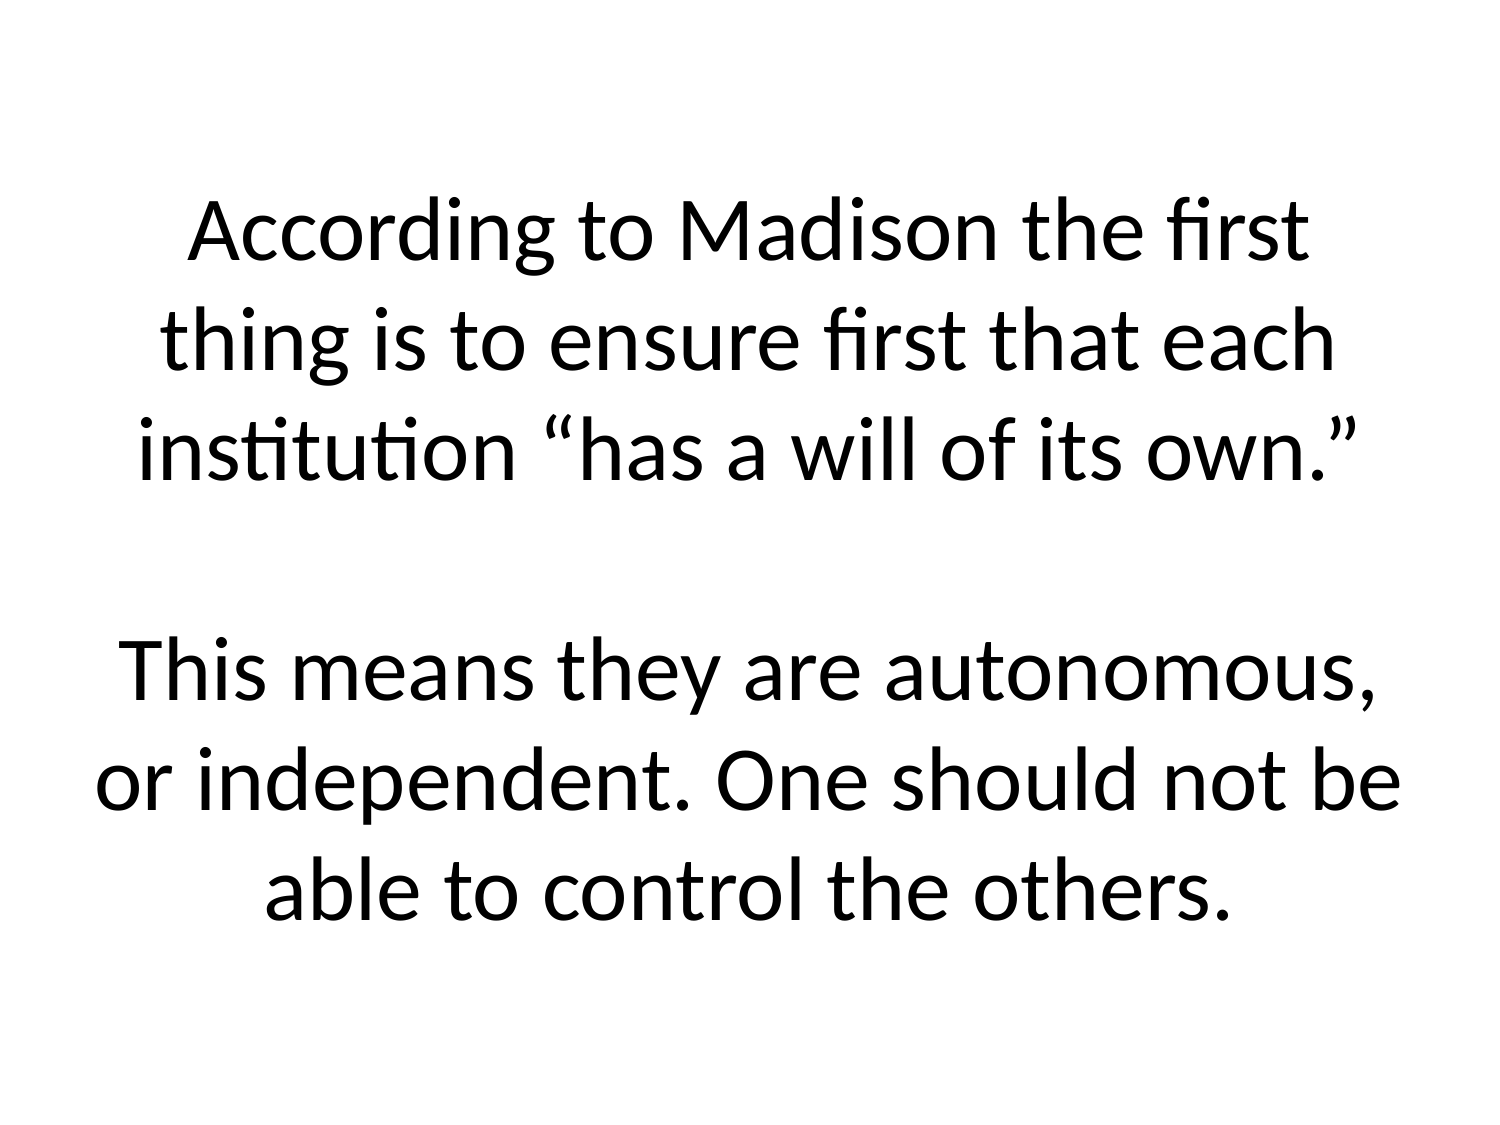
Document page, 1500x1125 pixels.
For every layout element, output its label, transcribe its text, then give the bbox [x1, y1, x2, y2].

title According to Madison the first thing is to ensure first that each institution “has a will of its own.” This means they are autonomous, or independent. One should not be able to control the others. [74, 44, 1426, 1063]
